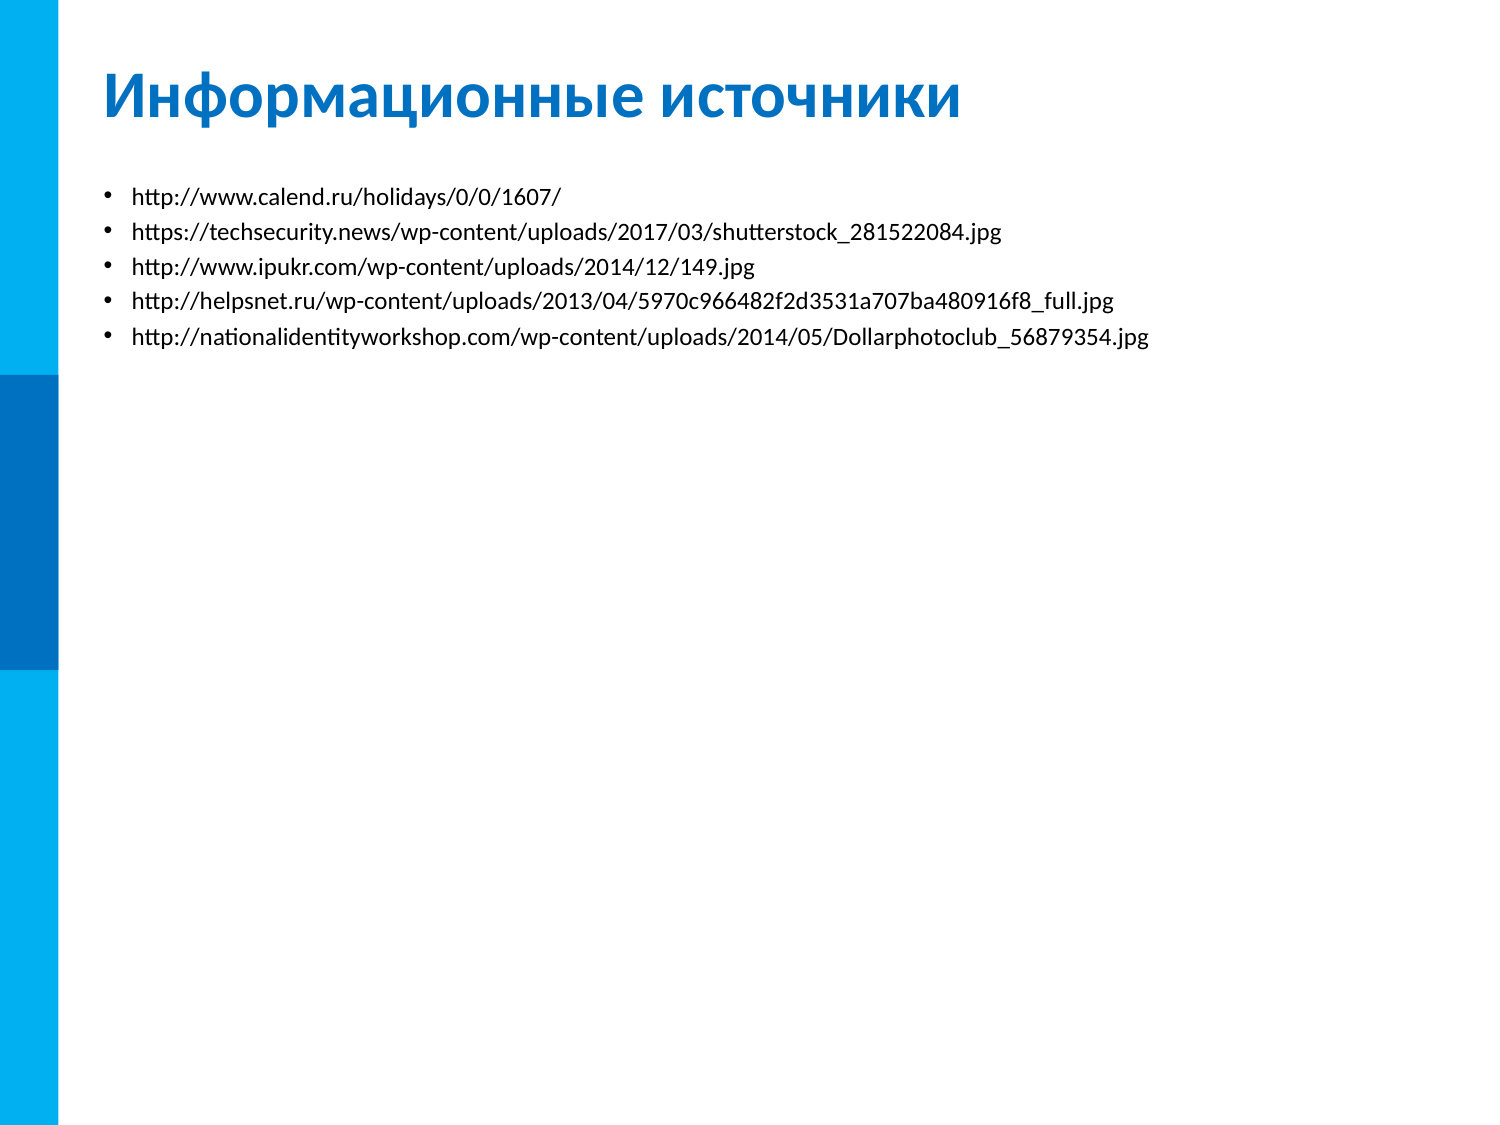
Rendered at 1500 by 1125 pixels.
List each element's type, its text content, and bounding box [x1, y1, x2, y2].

list http://www.calend.ru/holidays/0/0/1607/ https://techsecurity.news/wp-content/uploads/2017/03/shutterstock_281522084.jpg http://www.ipukr.com/wp-content/uploads/2014/12/149.jpg http://helpsnet.ru/wp-content/uploads/2013/04/5970c966482f2d3531a707ba480916f8_full.jpg http://nationalidentityworkshop.com/wp-content/uploads/2014/05/Dollarphotoclub_56879354.jpg [88, 172, 1447, 1059]
title Информационные источники [88, 45, 1500, 138]
